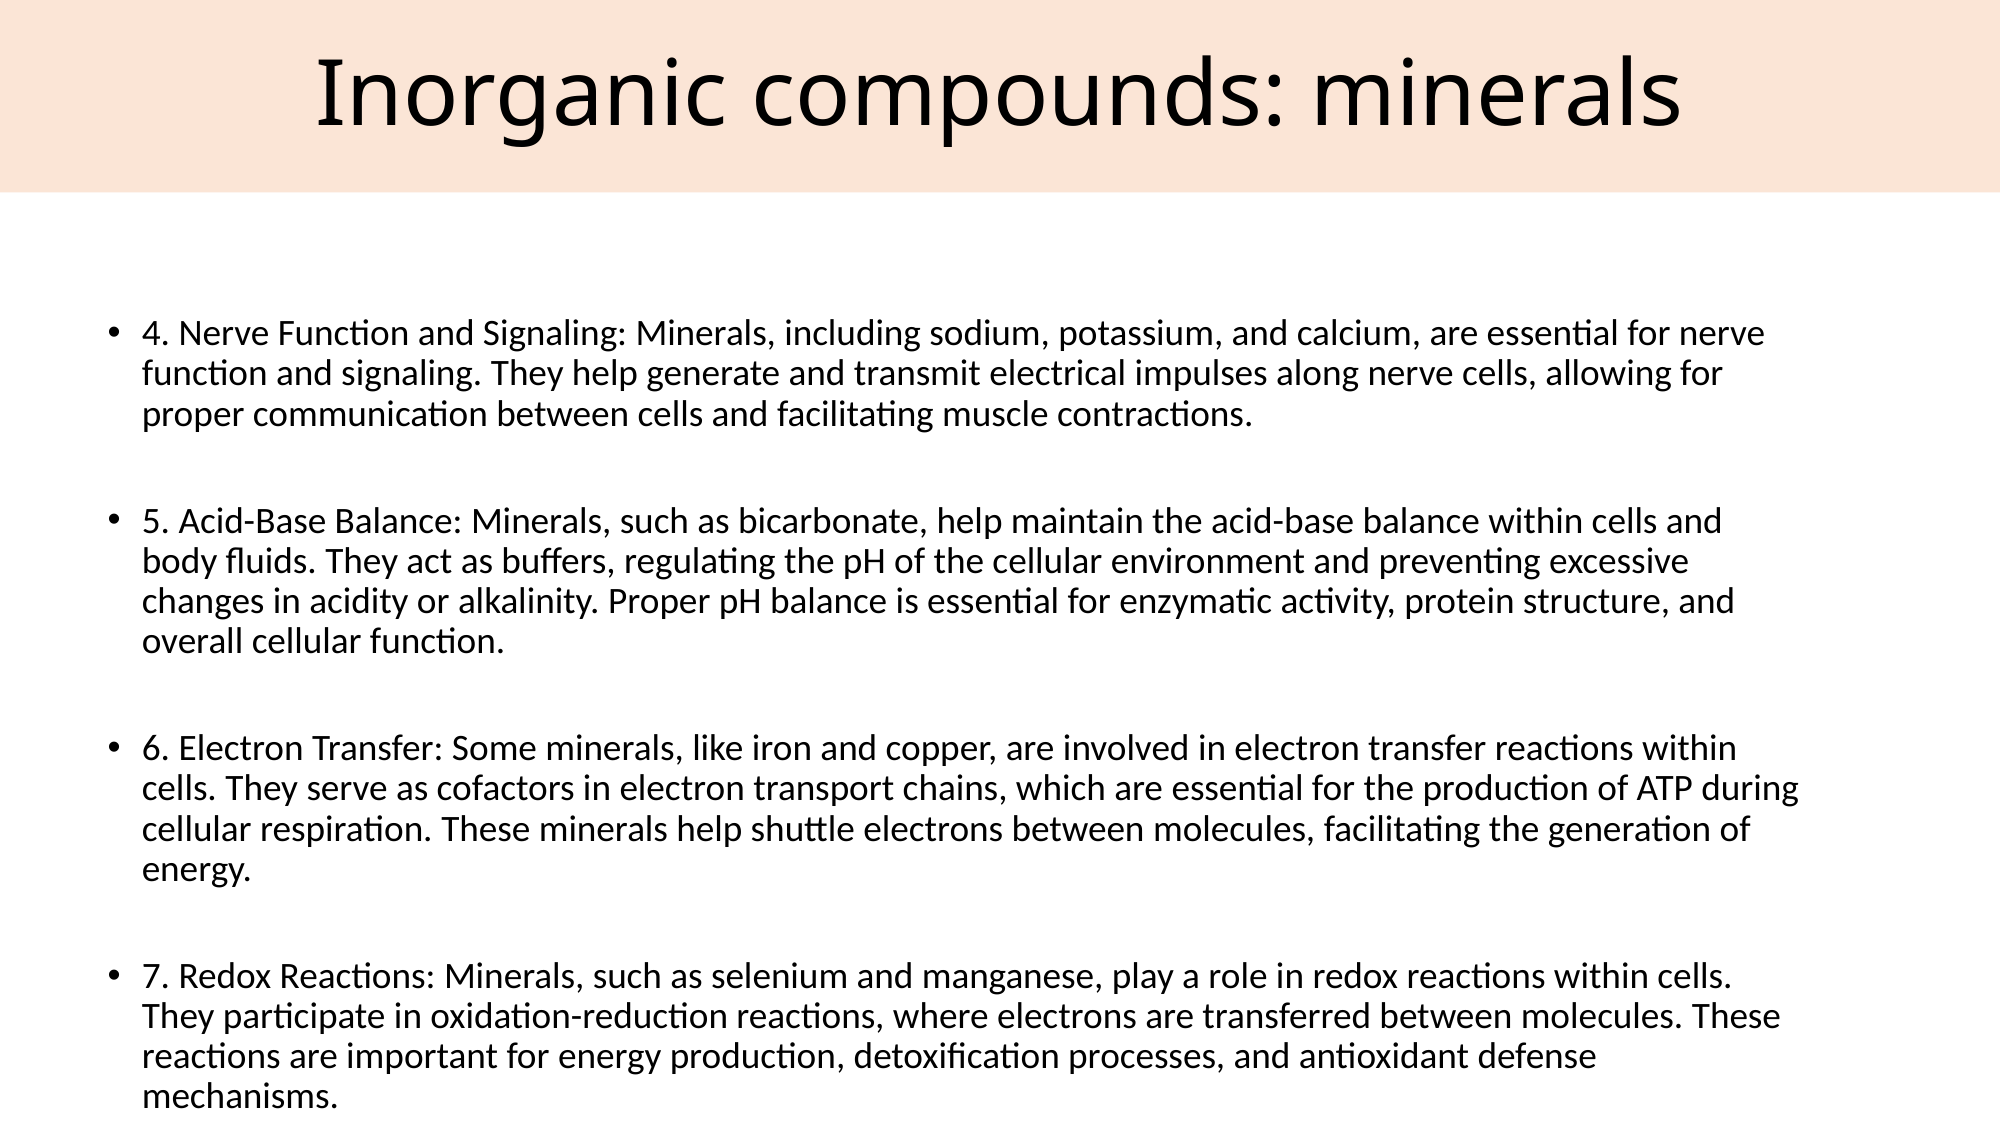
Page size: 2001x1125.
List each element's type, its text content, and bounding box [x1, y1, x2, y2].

list 4. Nerve Function and Signaling: Minerals, including sodium, potassium, and calcium, are essential for nerve function and signaling. They help generate and transmit electrical impulses along nerve cells, allowing for proper communication between cells and facilitating muscle contractions. 5. Acid-Base Balance: Minerals, such as bicarbonate, help maintain the acid-base balance within cells and body fluids. They act as buffers, regulating the pH of the cellular environment and preventing excessive changes in acidity or alkalinity. Proper pH balance is essential for enzymatic activity, protein structure, and overall cellular function. 6. Electron Transfer: Some minerals, like iron and copper, are involved in electron transfer reactions within cells. They serve as cofactors in electron transport chains, which are essential for the production of ATP during cellular respiration. These minerals help shuttle electrons between molecules, facilitating the generation of energy. 7. Redox Reactions: Minerals, such as selenium and manganese, play a role in redox reactions within cells. They participate in oxidation-reduction reactions, where electrons are transferred between molecules. These reactions are important for energy production, detoxification processes, and antioxidant defense mechanisms. [92, 247, 1818, 1125]
text_box Inorganic compounds: minerals [0, 0, 2000, 193]
